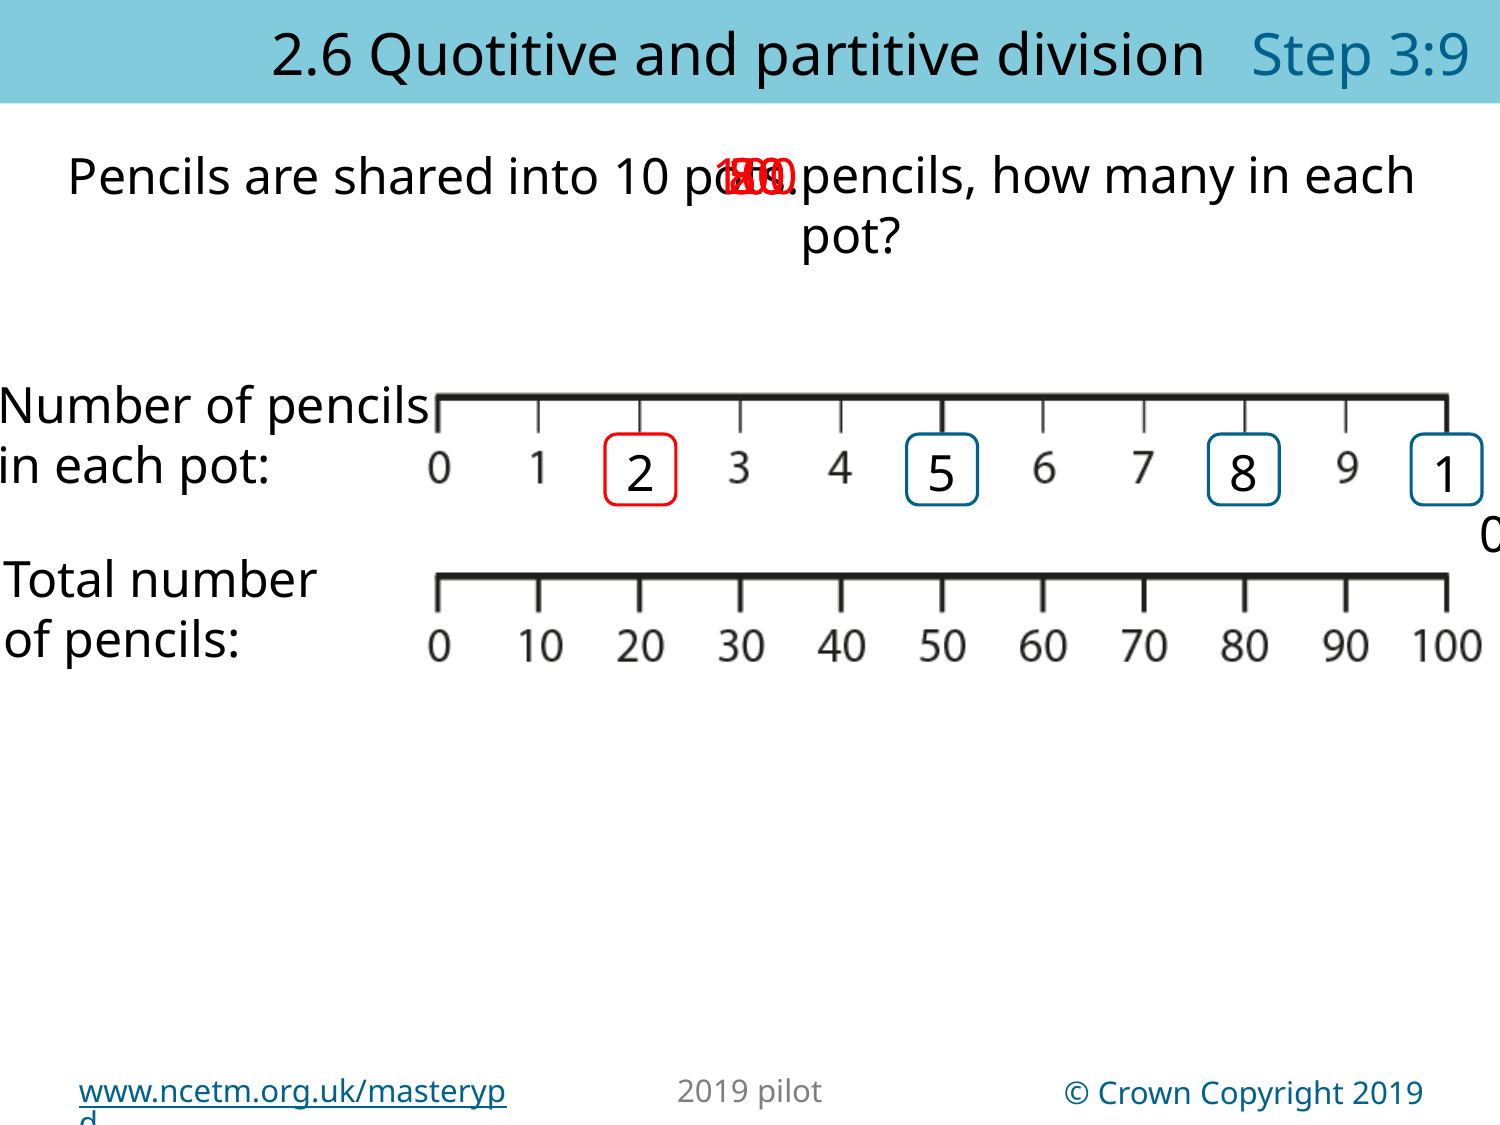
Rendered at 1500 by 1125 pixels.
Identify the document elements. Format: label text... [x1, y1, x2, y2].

list 2.6 Quotitive and partitive division Step 3:9 [0, 0, 1500, 104]
text_box Total number of pencils: [0, 540, 346, 676]
text_box Number of pencils in each pot: [0, 366, 446, 501]
text_box pencils, how many in each pot? [786, 136, 1500, 271]
picture [396, 380, 1485, 675]
text_box 100 [697, 137, 786, 212]
text_box Pencils are shared into 10 pots. [53, 136, 786, 212]
